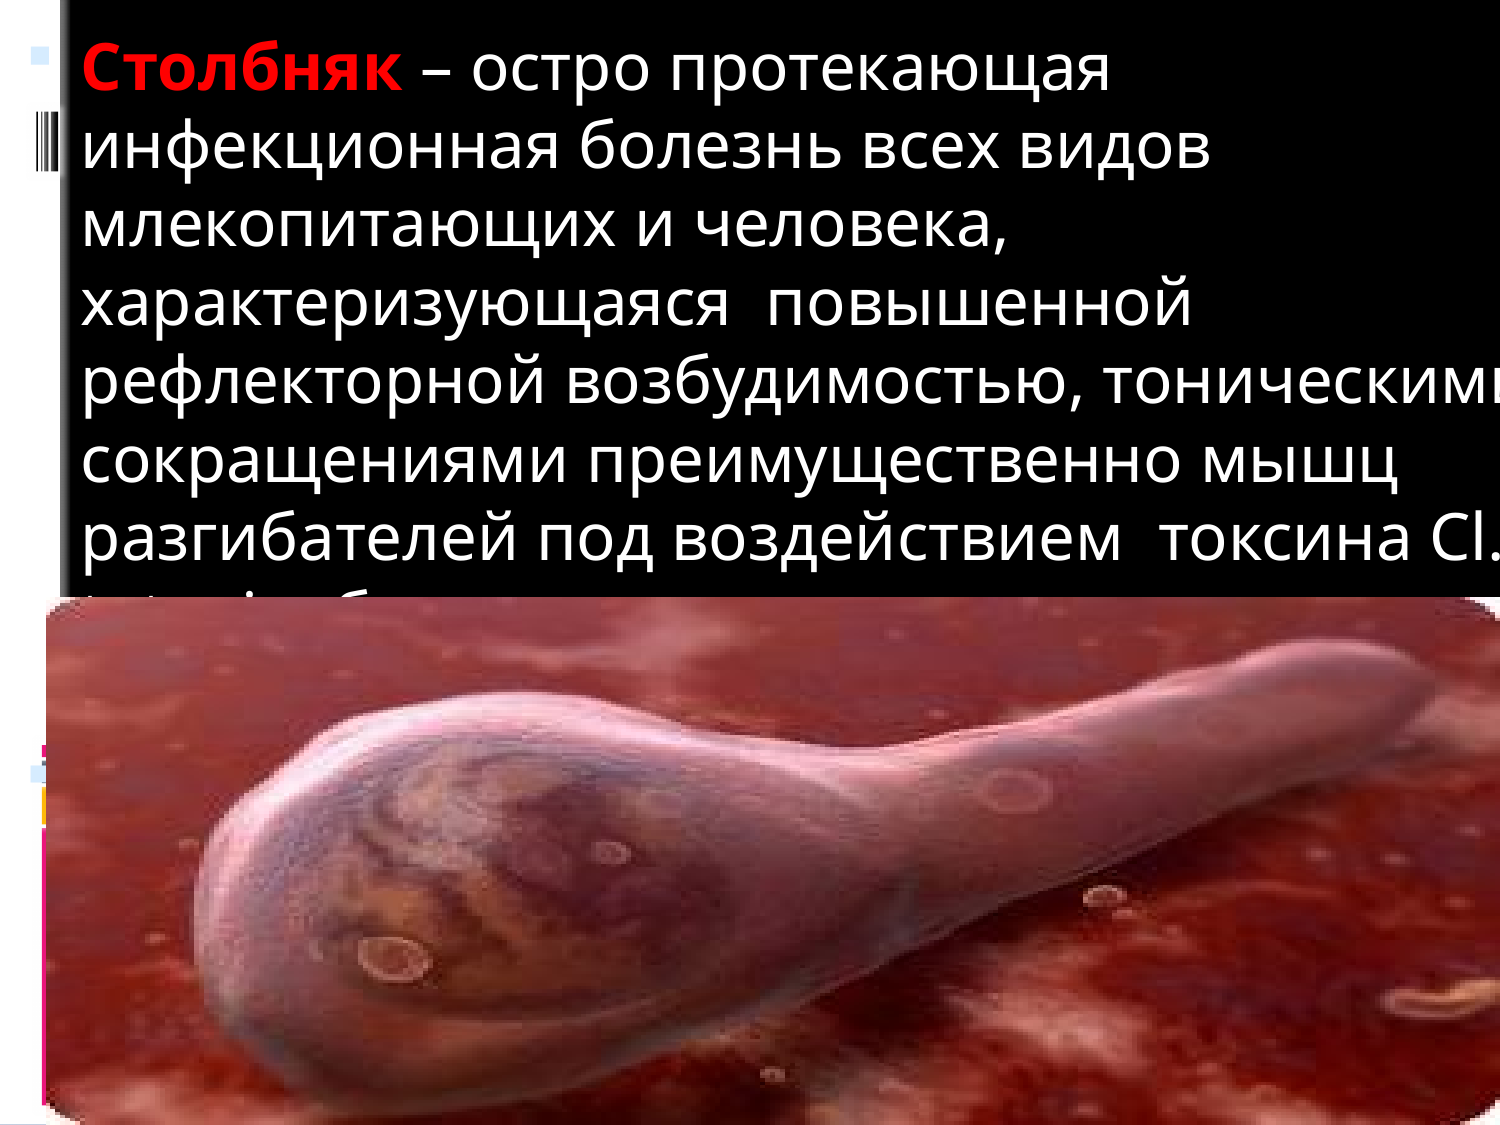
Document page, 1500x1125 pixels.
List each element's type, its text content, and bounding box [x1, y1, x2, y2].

list Столбняк – остро протекающая инфекционная болезнь всех видов млекопитающих и человека, характеризующаяся повышенной рефлекторной возбудимостью, тоническими сокращениями преимущественно мышц разгибателей под воздействием токсина Cl. tetani, образующегося на месте проникновения возбудителя в организм. [0, 0, 1500, 844]
picture [46, 597, 1500, 1125]
